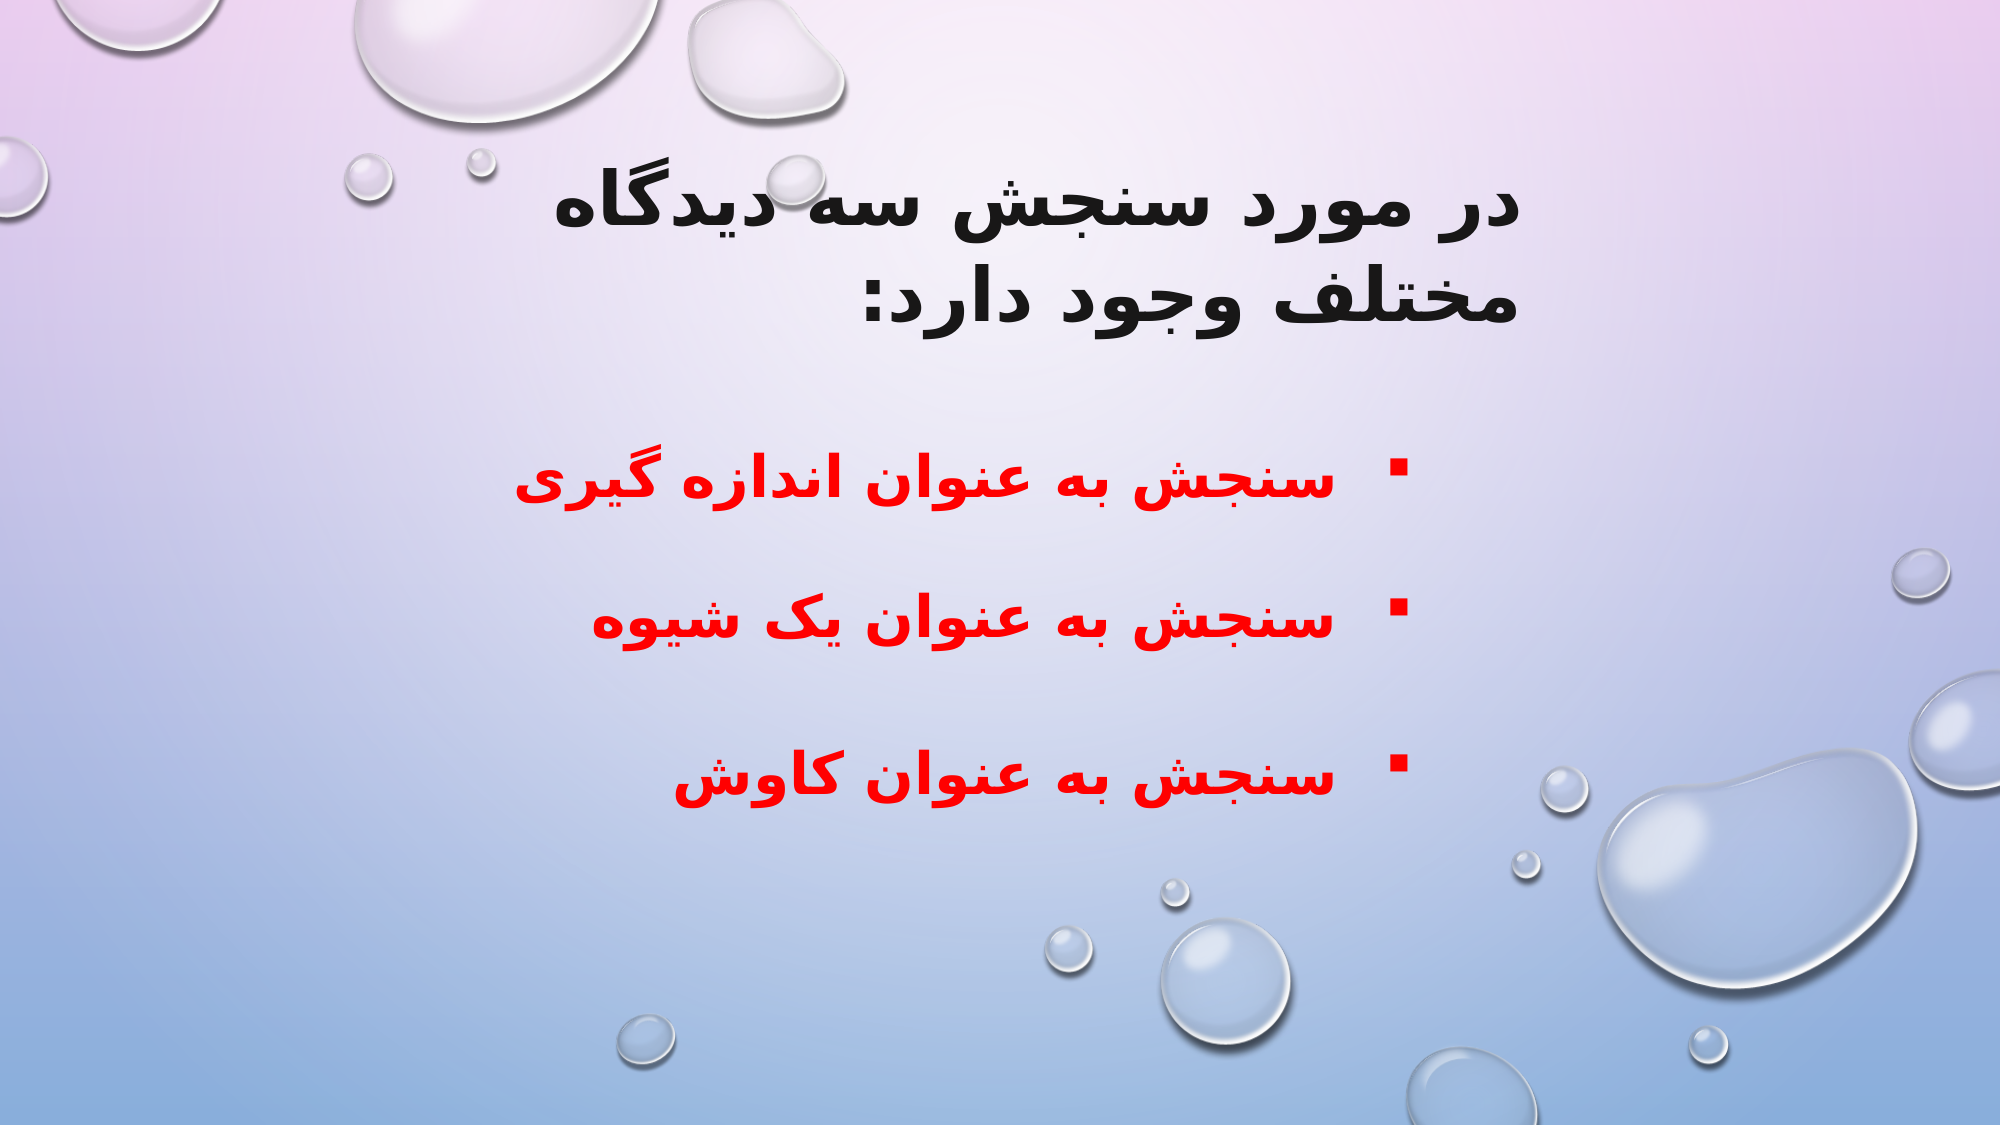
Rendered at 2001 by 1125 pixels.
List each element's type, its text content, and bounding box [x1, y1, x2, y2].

text_box سنجش به عنوان اندازه گيری سنجش به عنوان يک شيوه سنجش به عنوان کاوش [427, 361, 1428, 814]
text_box در مورد سنجش سه ديدگاه مختلف وجود دارد: [316, 136, 1539, 344]
picture [0, 0, 2000, 1125]
